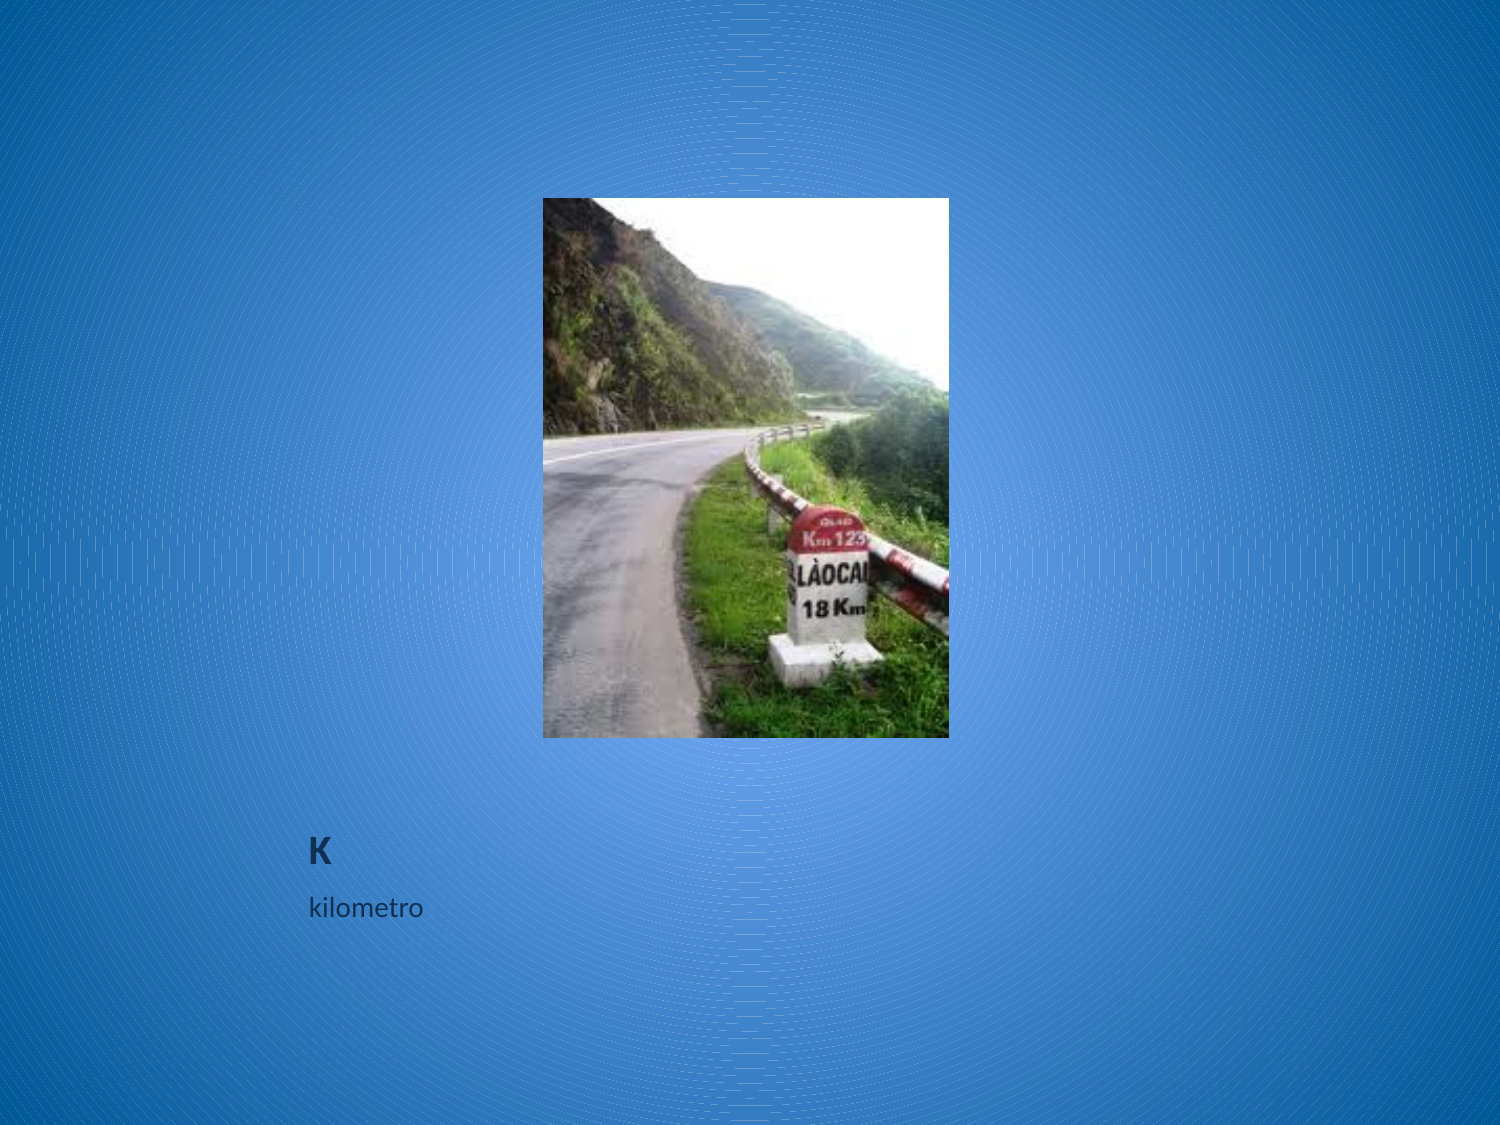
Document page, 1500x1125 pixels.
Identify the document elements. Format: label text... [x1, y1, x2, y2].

list kilometro [294, 880, 1194, 1013]
picture [293, 100, 1195, 776]
title K [294, 787, 1194, 880]
